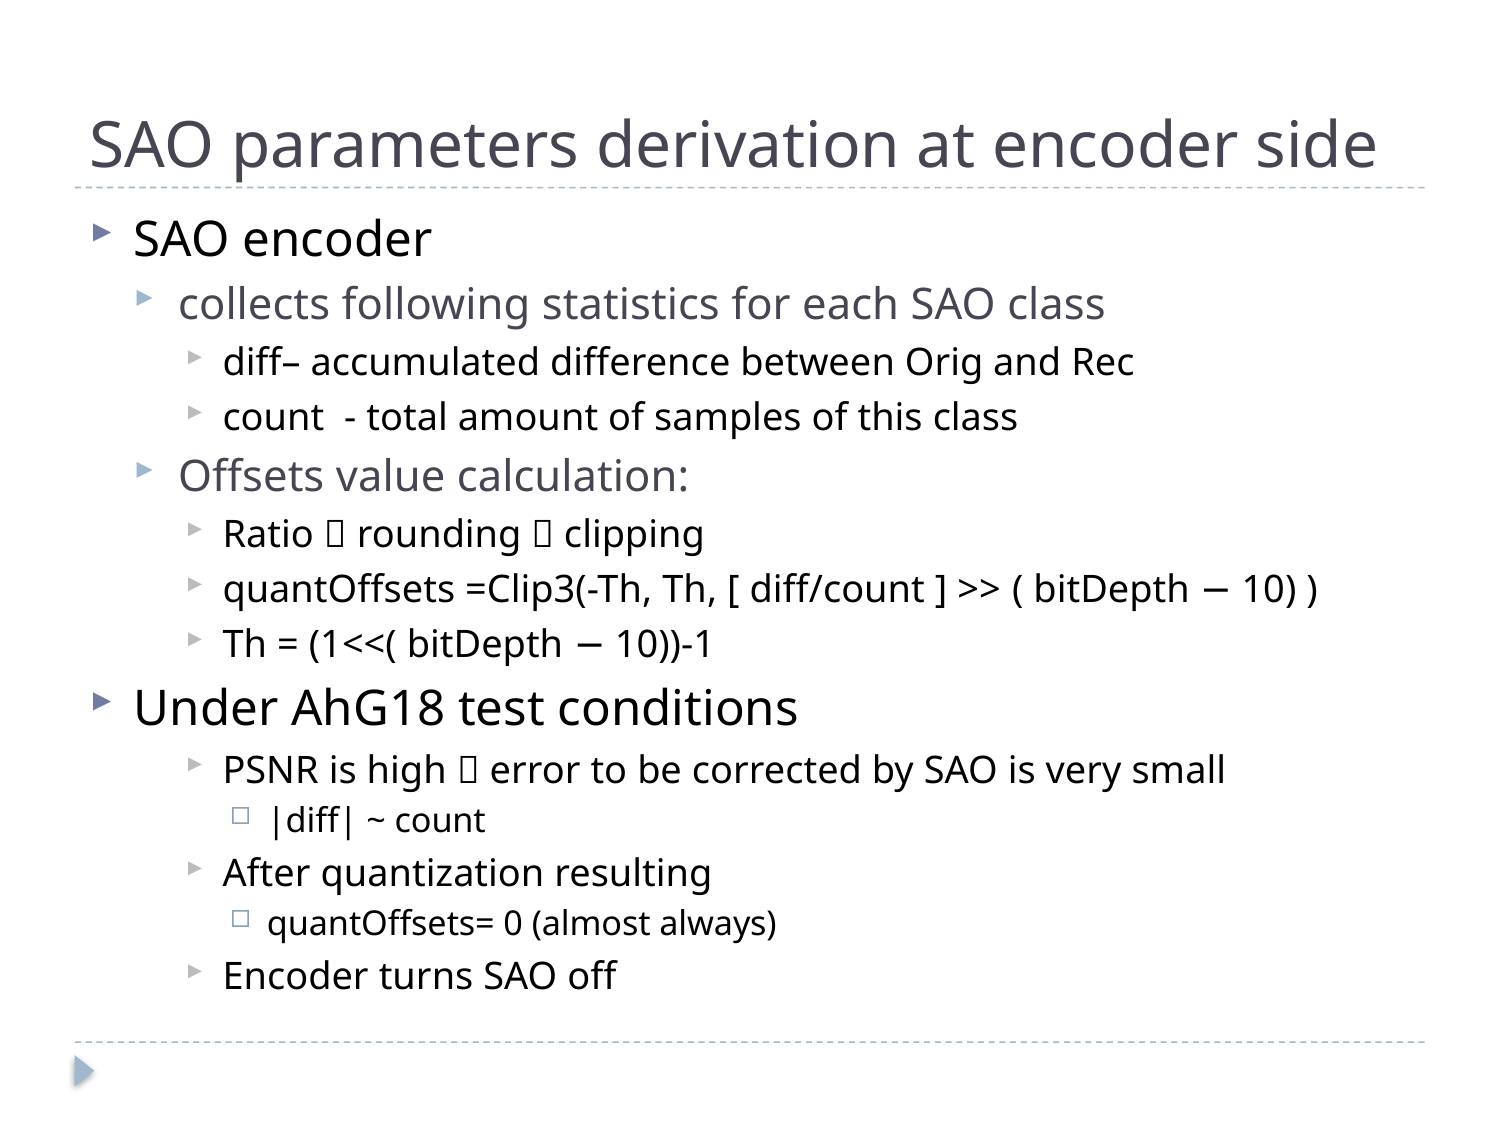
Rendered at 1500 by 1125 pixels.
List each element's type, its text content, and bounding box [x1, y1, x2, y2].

list SAO encoder collects following statistics for each SAO class diff– accumulated difference between Orig and Rec count - total amount of samples of this class Offsets value calculation: Ratio  rounding  clipping quantOffsets =Clip3(-Th, Th, [ diff/count ] >> ( bitDepth − 10) ) Th = (1<<( bitDepth − 10))-1 Under AhG18 test conditions PSNR is high  error to be corrected by SAO is very small |diff| ~ count After quantization resulting quantOffsets= 0 (almost always) Encoder turns SAO off [75, 200, 1425, 1010]
title SAO parameters derivation at encoder side [75, 24, 1425, 188]
